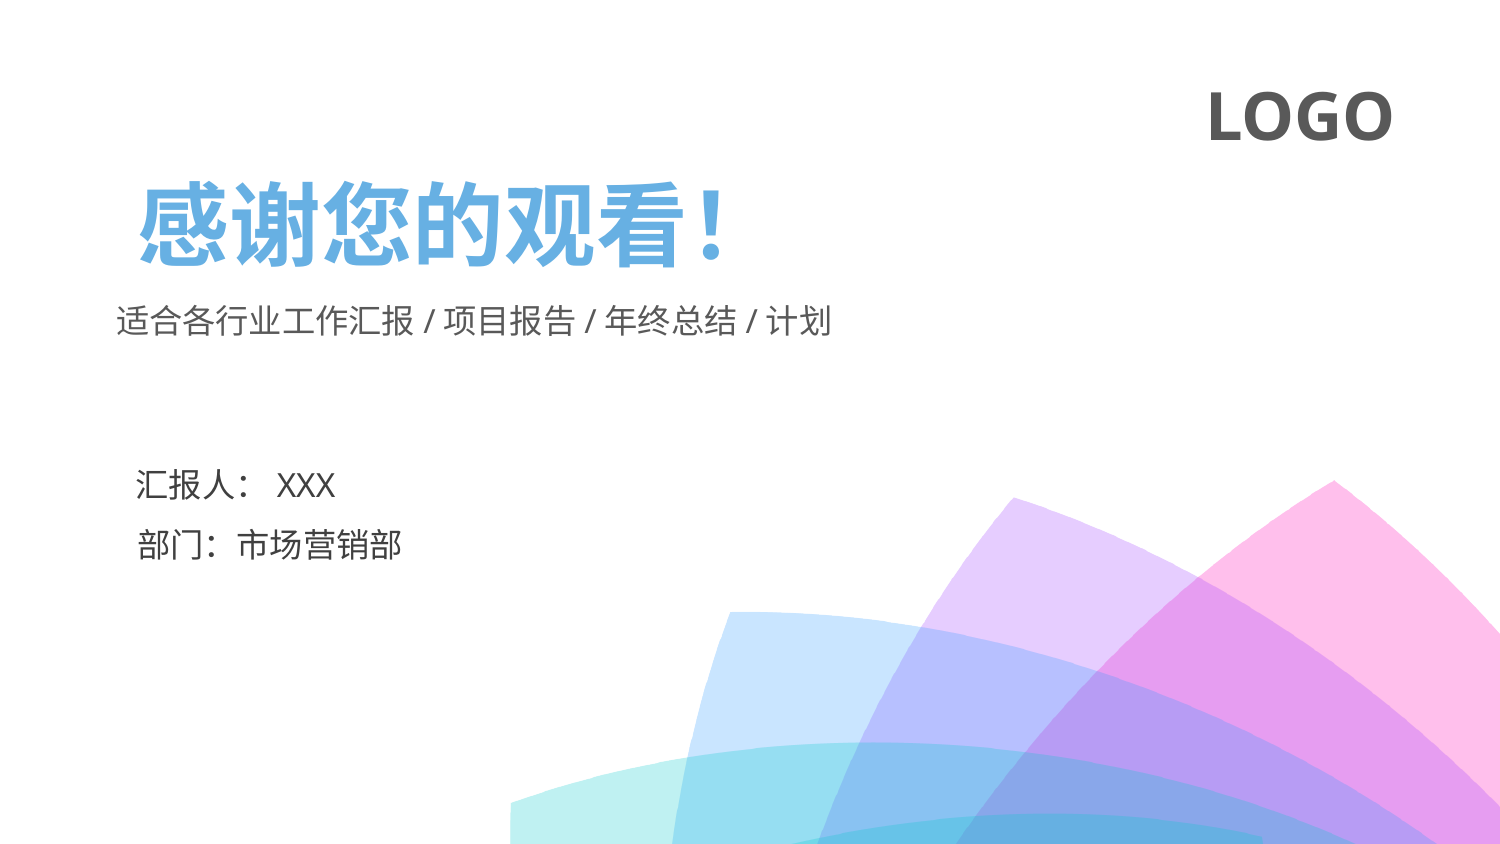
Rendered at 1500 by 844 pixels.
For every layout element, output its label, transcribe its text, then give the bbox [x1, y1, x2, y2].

picture [371, 480, 1500, 844]
text_box LOGO [1190, 66, 1412, 161]
text_box 部门：市场营销部 [122, 516, 366, 571]
text_box 感谢您的观看！ [126, 161, 792, 284]
text_box 汇报人：XXX [121, 457, 351, 512]
text_box 适合各行业工作汇报/项目报告/年终总结/计划 [101, 292, 847, 348]
